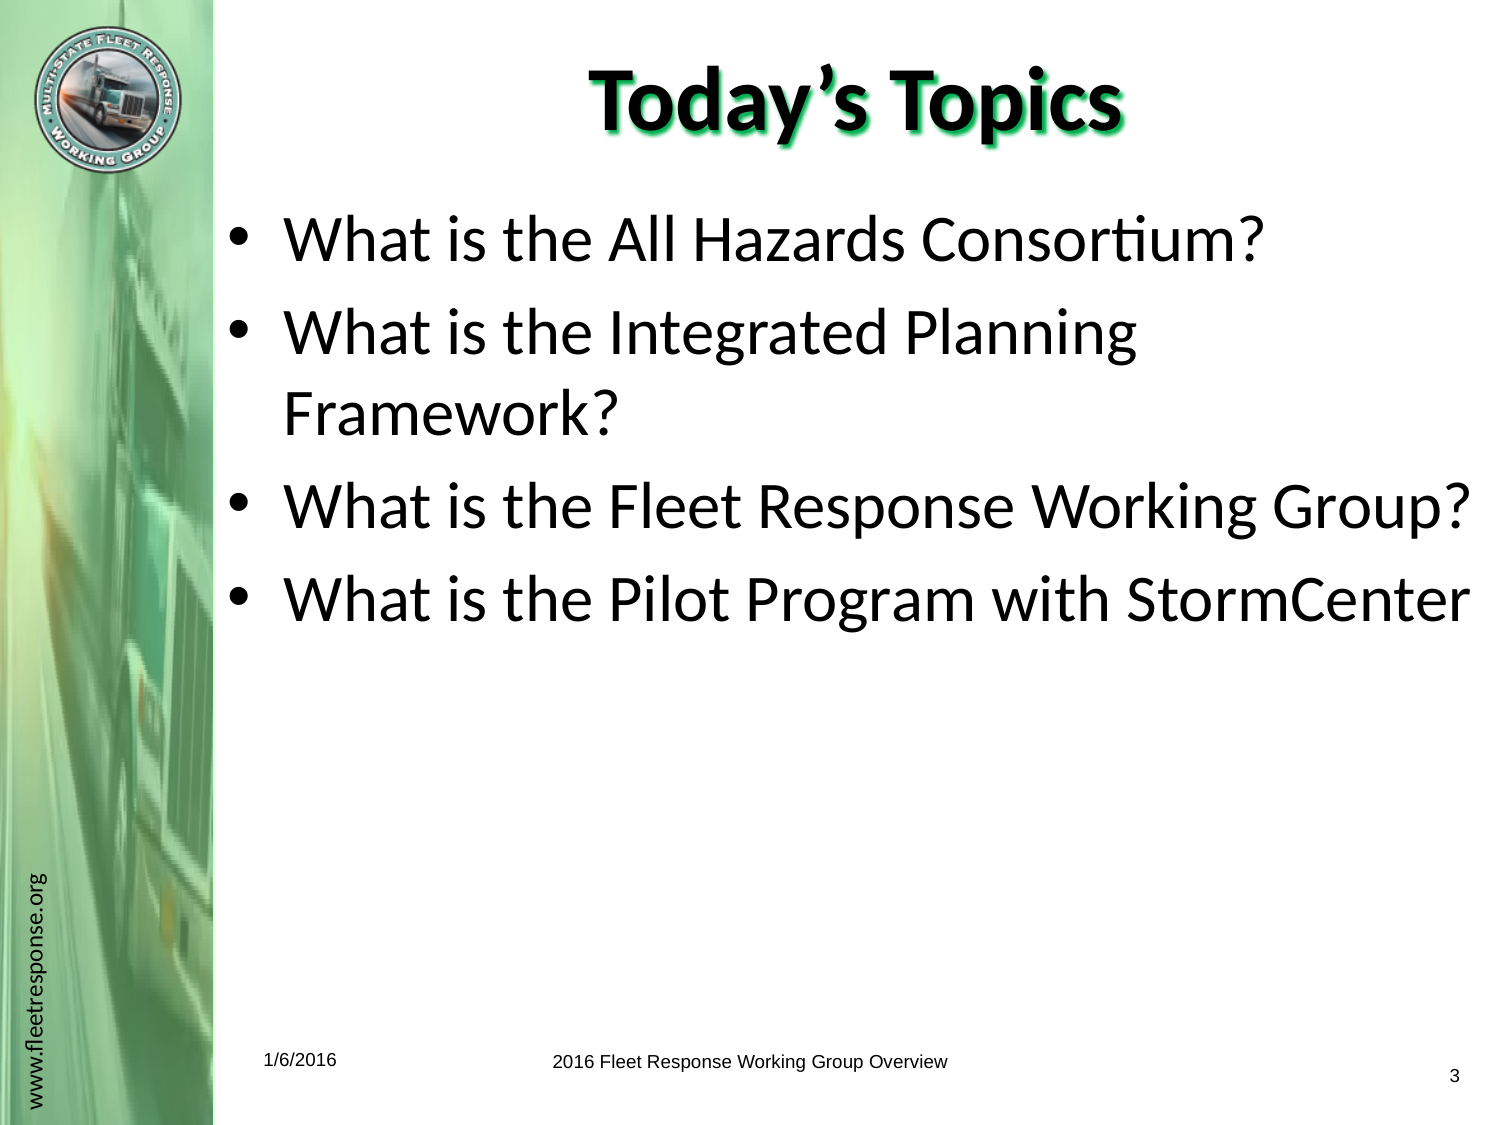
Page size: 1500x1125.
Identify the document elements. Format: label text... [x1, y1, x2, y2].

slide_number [125, 1040, 475, 1100]
slide_number 3 [1125, 1045, 1475, 1106]
picture [28, 24, 187, 183]
footer 2016 Fleet Response Working Group Overview [512, 1042, 988, 1103]
list What is the All Hazards Consortium? What is the Integrated Planning Framework? What is the Fleet Response Working Group? What is the Pilot Program with StormCenter [212, 187, 1500, 1038]
title Today’s Topics [212, 0, 1500, 187]
